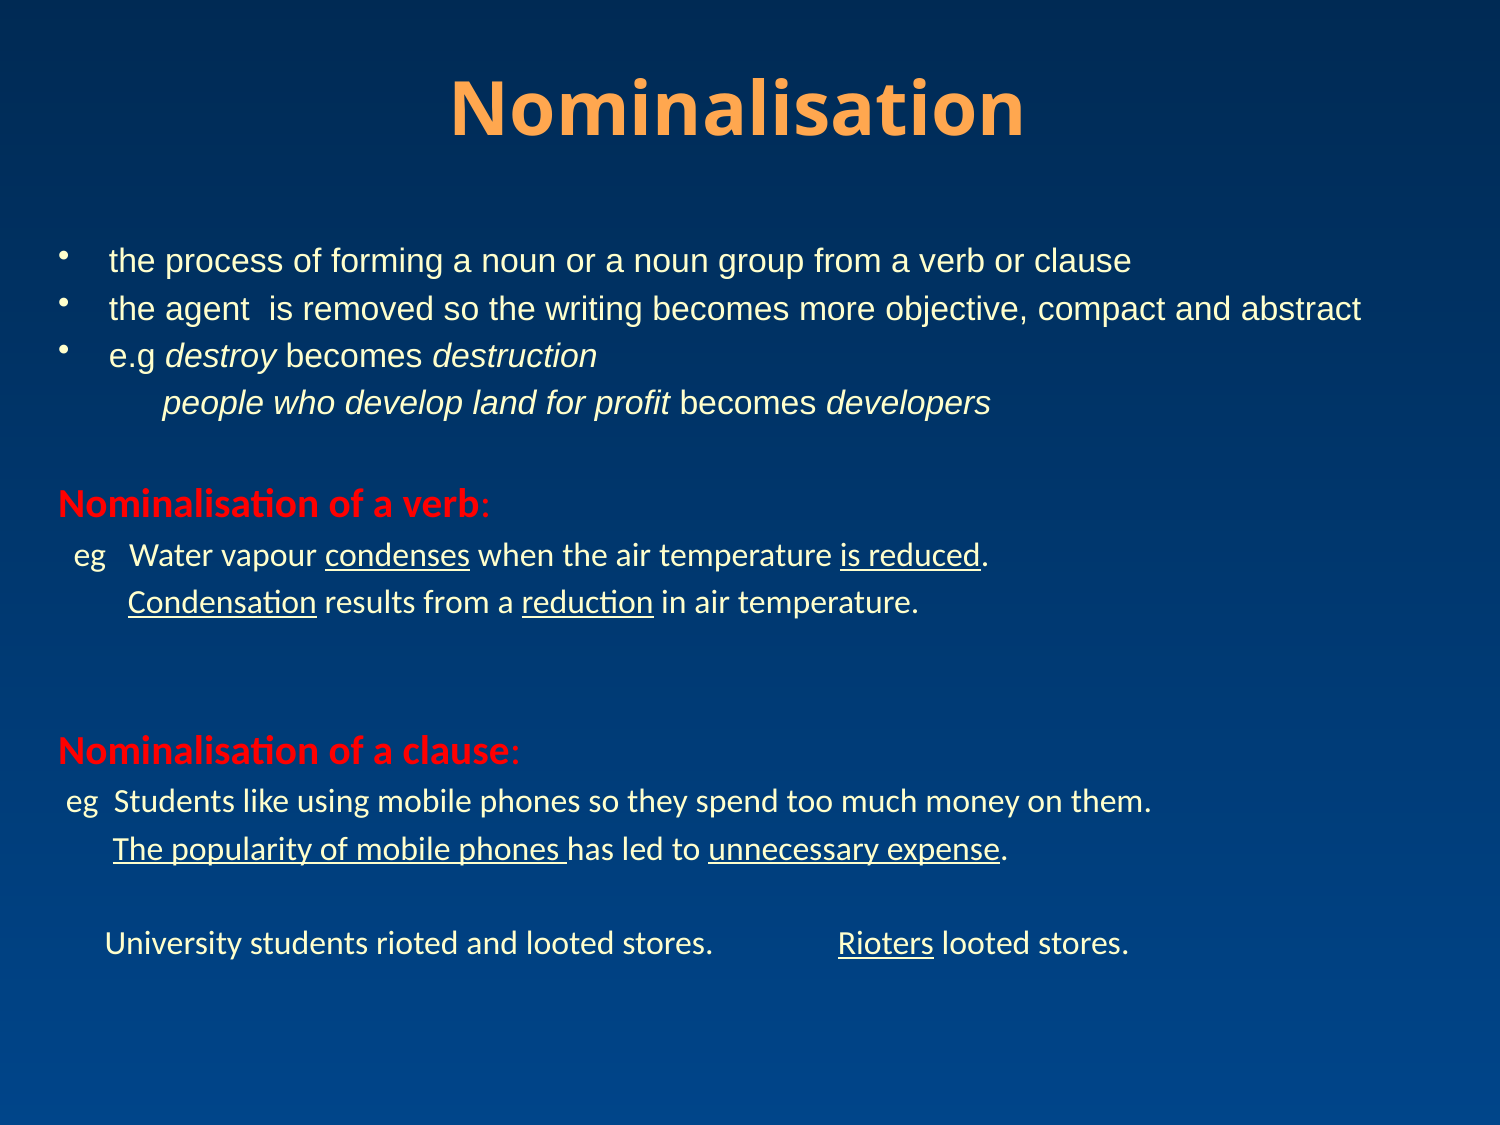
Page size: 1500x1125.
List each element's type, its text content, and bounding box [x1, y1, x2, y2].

text_box Nominalisation [112, 42, 1365, 169]
text_box the process of forming a noun or a noun group from a verb or clause the agent is removed so the writing becomes more objective, compact and abstract e.g destroy becomes destruction people who develop land for profit becomes developers Nominalisation of a verb: eg Water vapour condenses when the air temperature is reduced. Condensation results from a reduction in air temperature. Nominalisation of a clause: eg Students like using mobile phones so they spend too much money on them. The popularity of mobile phones has led to unnecessary expense. University students rioted and looted stores. Rioters looted stores. [43, 231, 1450, 1029]
